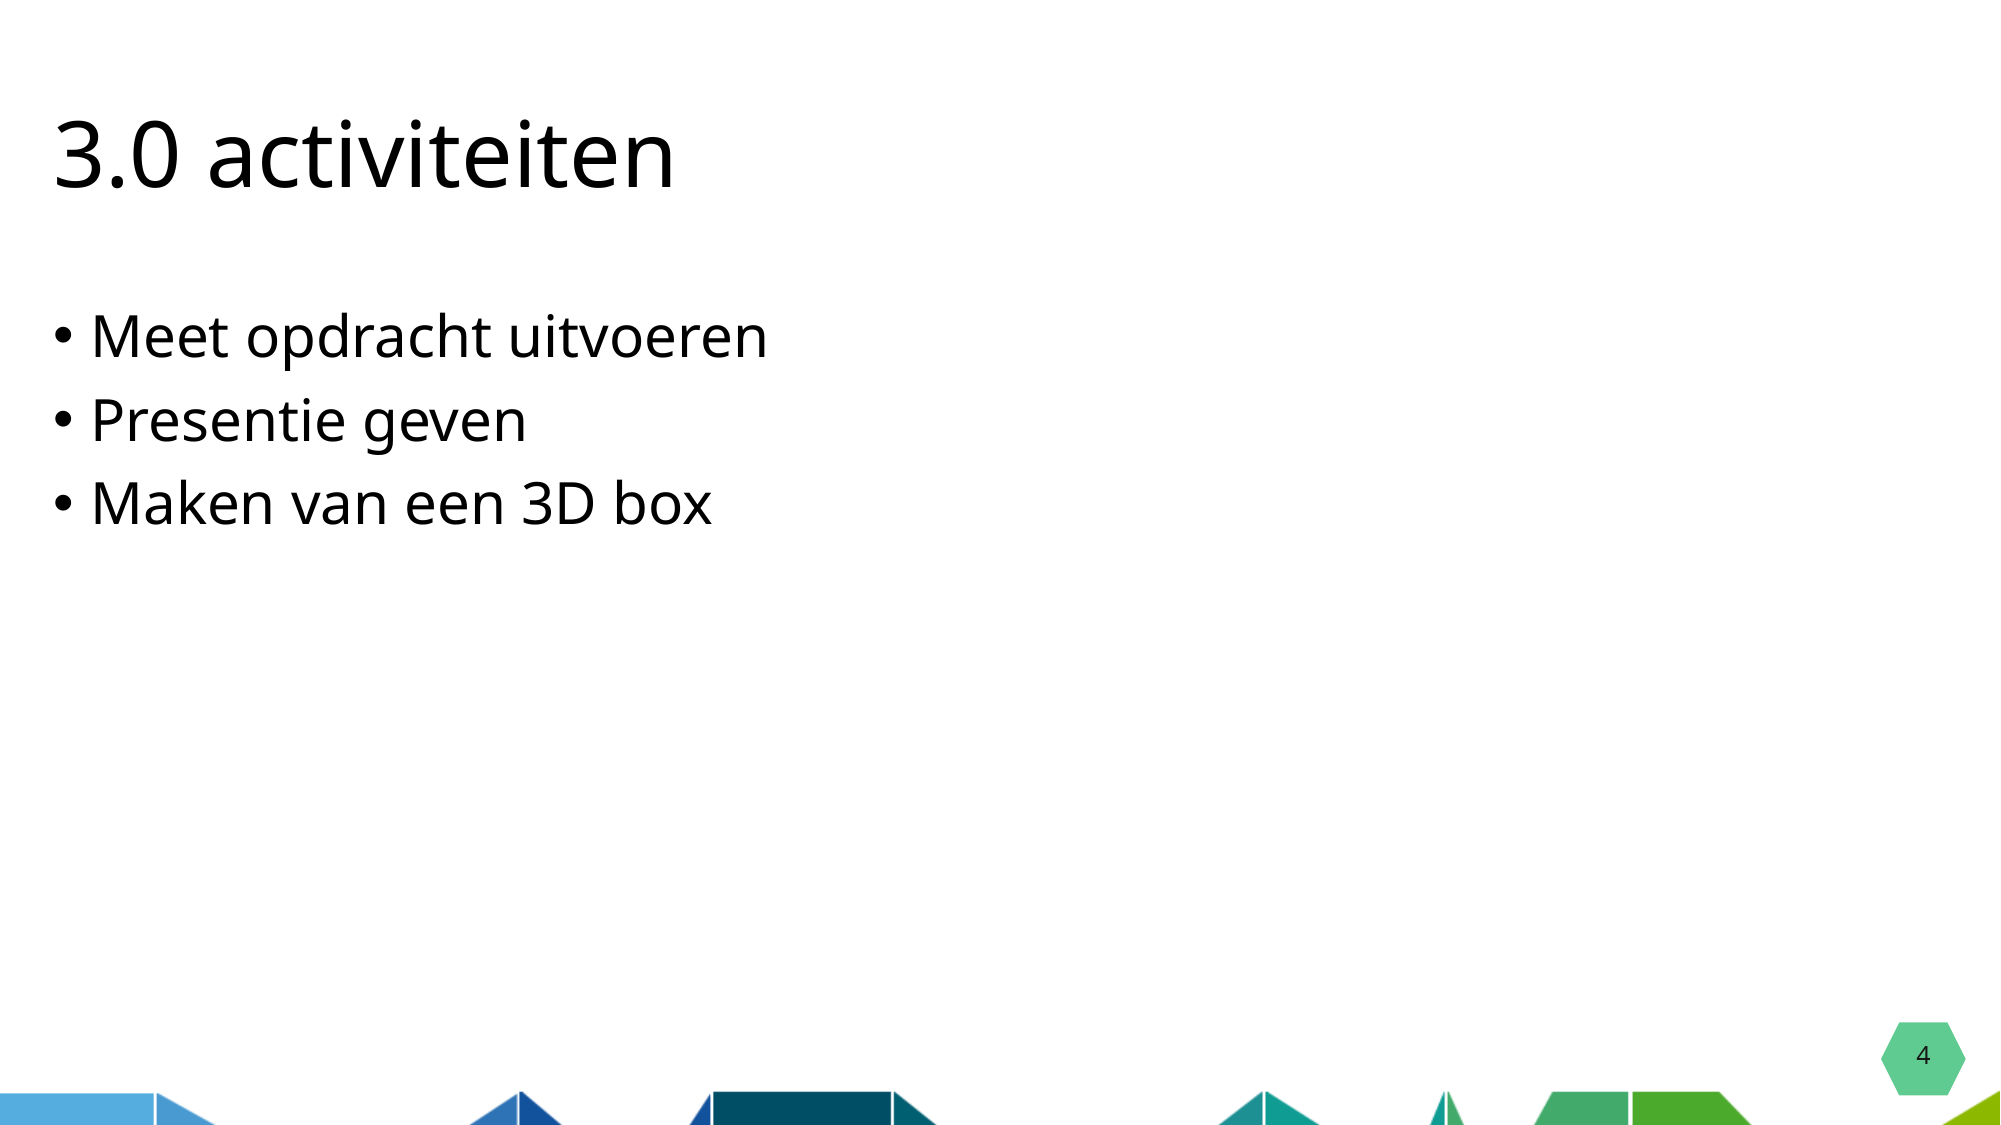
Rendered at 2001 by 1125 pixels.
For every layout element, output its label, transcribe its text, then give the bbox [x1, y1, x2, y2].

slide_number 4 [1884, 1026, 1962, 1087]
picture [0, 1086, 2000, 1125]
list Meet opdracht uitvoeren Presentie geven Maken van een 3D box [38, 299, 1962, 1014]
title 3.0 activiteiten [38, 38, 1962, 278]
